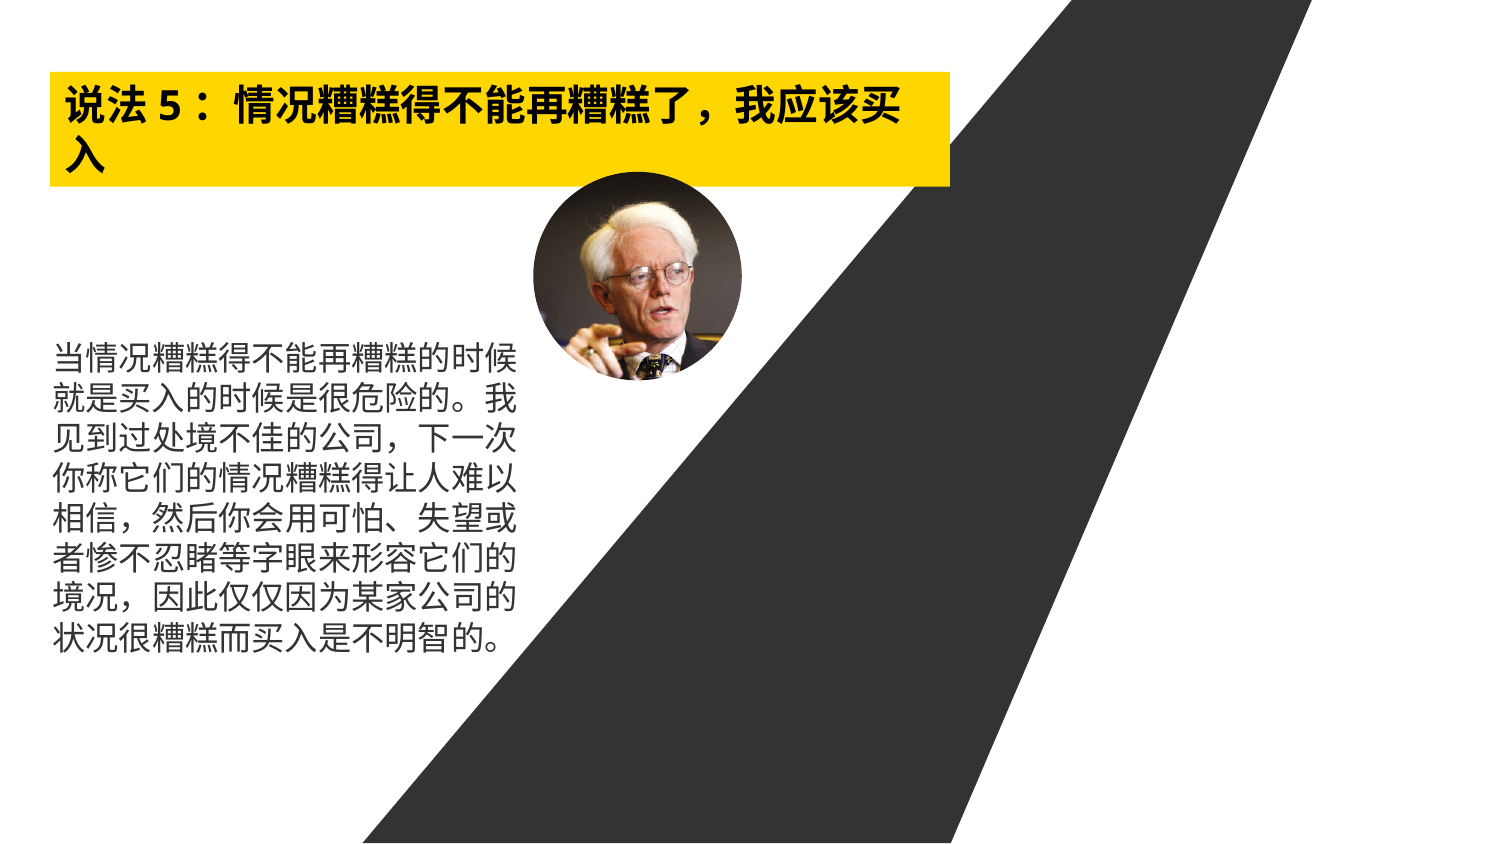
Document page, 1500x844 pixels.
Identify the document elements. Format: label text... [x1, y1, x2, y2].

picture [533, 171, 742, 381]
text_box [360, 0, 1314, 844]
text_box 说法5：情况糟糕得不能再糟糕了，我应该买入 [49, 71, 950, 187]
text_box 当情况糟糕得不能再糟糕的时候就是买入的时候是很危险的。我见到过处境不佳的公司，下一次你称它们的情况糟糕得让人难以相信，然后你会用可怕、失望或者惨不忍睹等字眼来形容它们的境况，因此仅仅因为某家公司的状况很糟糕而买入是不明智的。 [35, 245, 552, 749]
